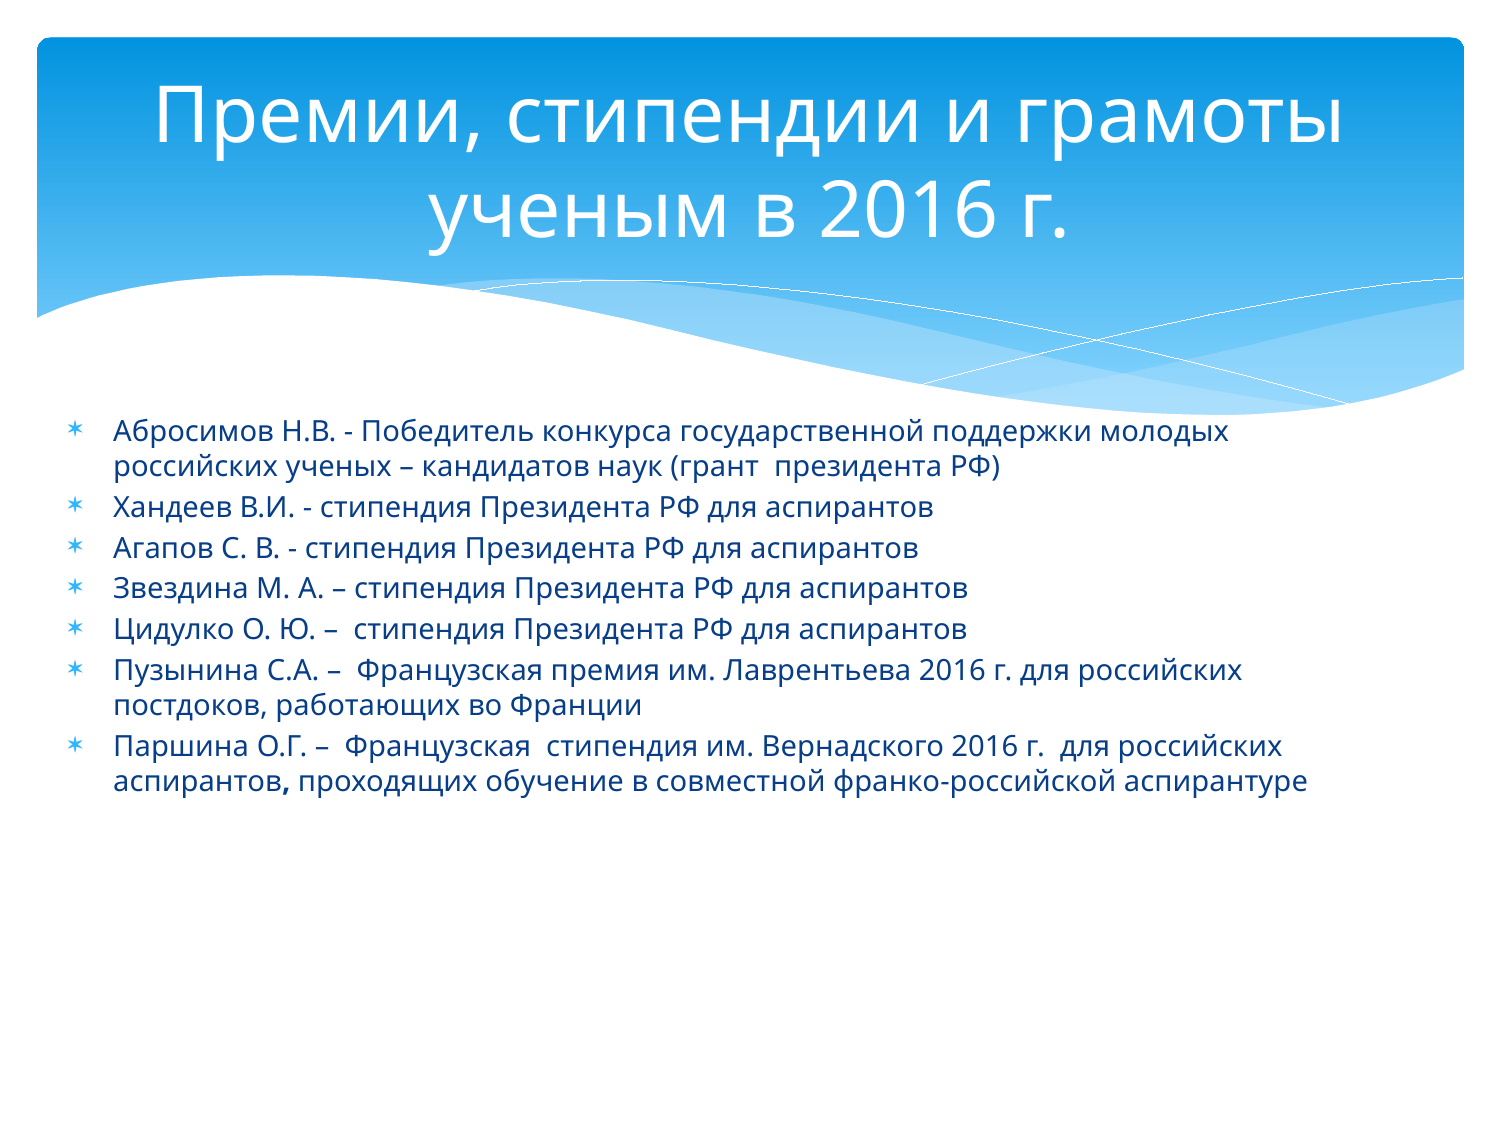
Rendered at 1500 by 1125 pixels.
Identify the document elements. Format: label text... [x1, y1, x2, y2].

title Премии, стипендии и грамоты ученым в 2016 г. [75, 55, 1425, 261]
list Абросимов Н.В. - Победитель конкурса государственной поддержки молодых российских ученых – кандидатов наук (грант президента РФ) Хандеев В.И. - стипендия Президента РФ для аспирантов Агапов С. В. - стипендия Президента РФ для аспирантов Звездина М. А. – стипендия Президента РФ для аспирантов Цидулко О. Ю. – стипендия Президента РФ для аспирантов Пузынина С.А. – Французская премия им. Лаврентьева 2016 г. для российских постдоков, работающих во Франции Паршина О.Г. – Французская стипендия им. Вернадского 2016 г. для российских аспирантов, проходящих обучение в совместной франко-российской аспирантуре [53, 287, 1406, 988]
